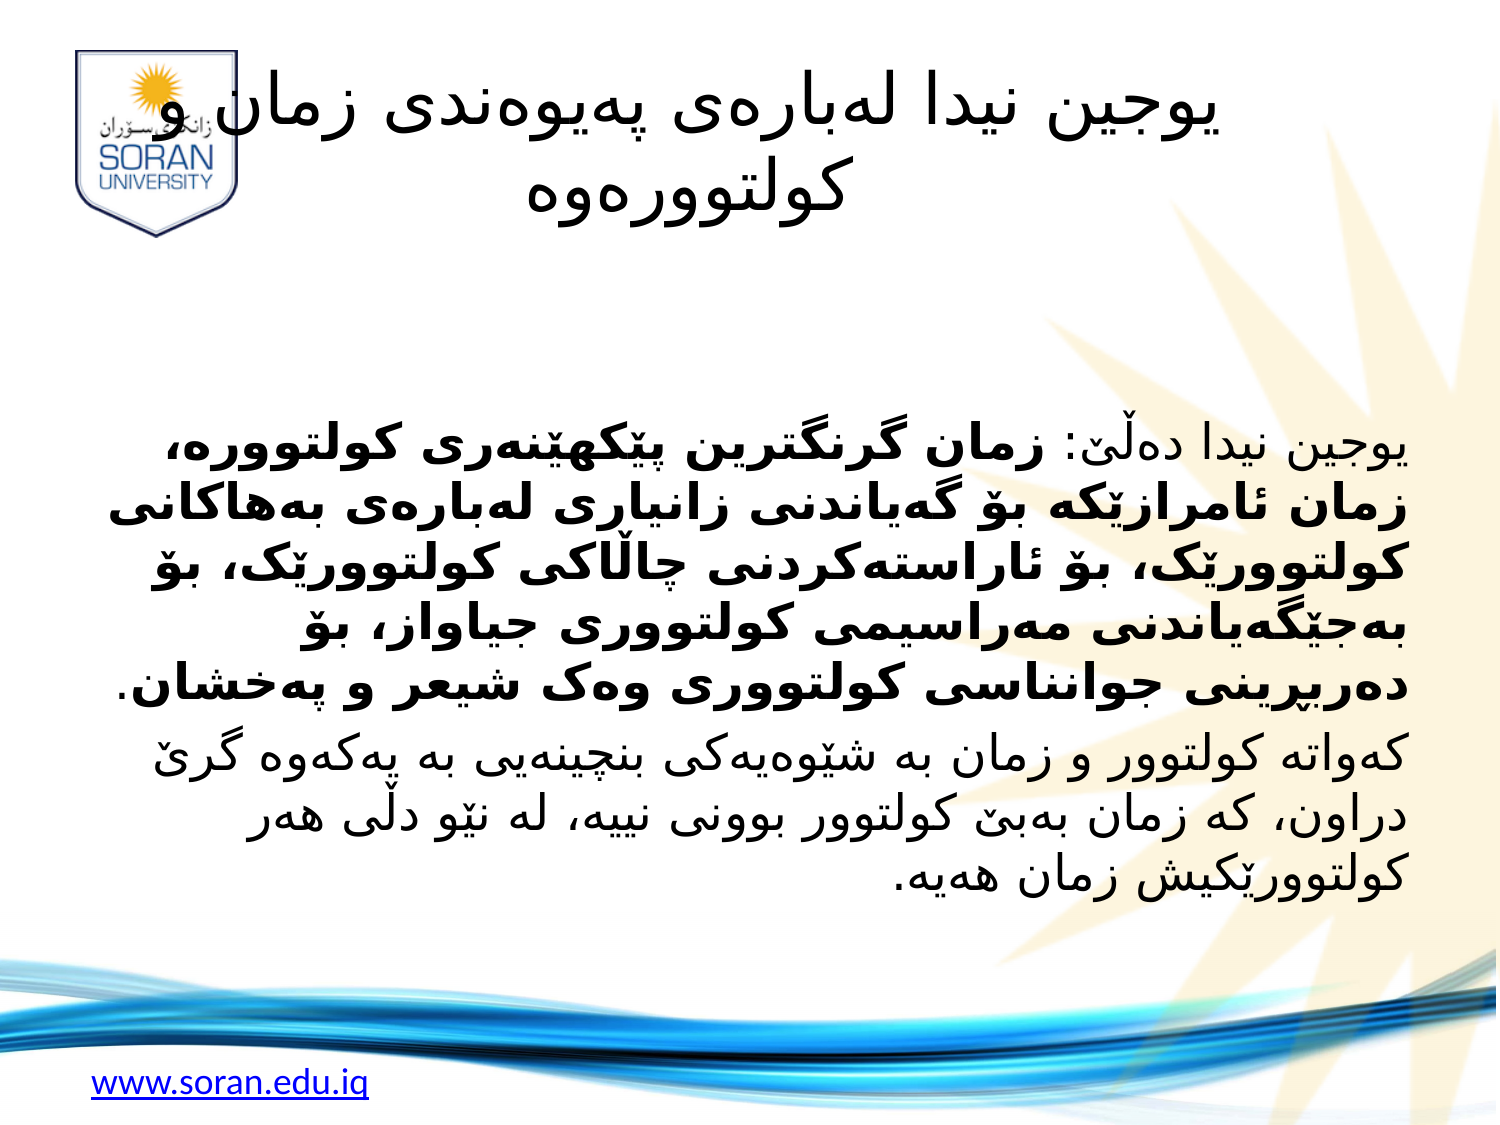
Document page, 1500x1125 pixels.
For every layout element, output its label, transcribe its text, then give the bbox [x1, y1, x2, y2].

title یوجین نیدا لەبارەی پەیوەندی زمان و کولتوورەوە [75, 45, 1425, 233]
list یوجین نیدا دەڵێ: زمان گرنگترین پێکهێنەری کولتوورە، زمان ئامرازێکە بۆ گەیاندنی زانیاری لەبارەی بەهاکانی کولتوورێک، بۆ ئاراستەکردنی چاڵاکی کولتوورێک، بۆ بەجێگەیاندنی مەراسیمی کولتووری جیاواز، بۆ دەربڕینی جوانناسی کولتووری وەک شیعر و پەخشان. کەواتە کولتوور و زمان بە شێوەیەکی بنچینەیی بە یەکەوە گرێ دراون، کە زمان بەبێ کولتوور بوونی نییە، لە نێو دڵی هەر کولتوورێکیش زمان هەیە. [75, 262, 1425, 1005]
picture [75, 233, 238, 238]
picture [0, 99, 1500, 1125]
